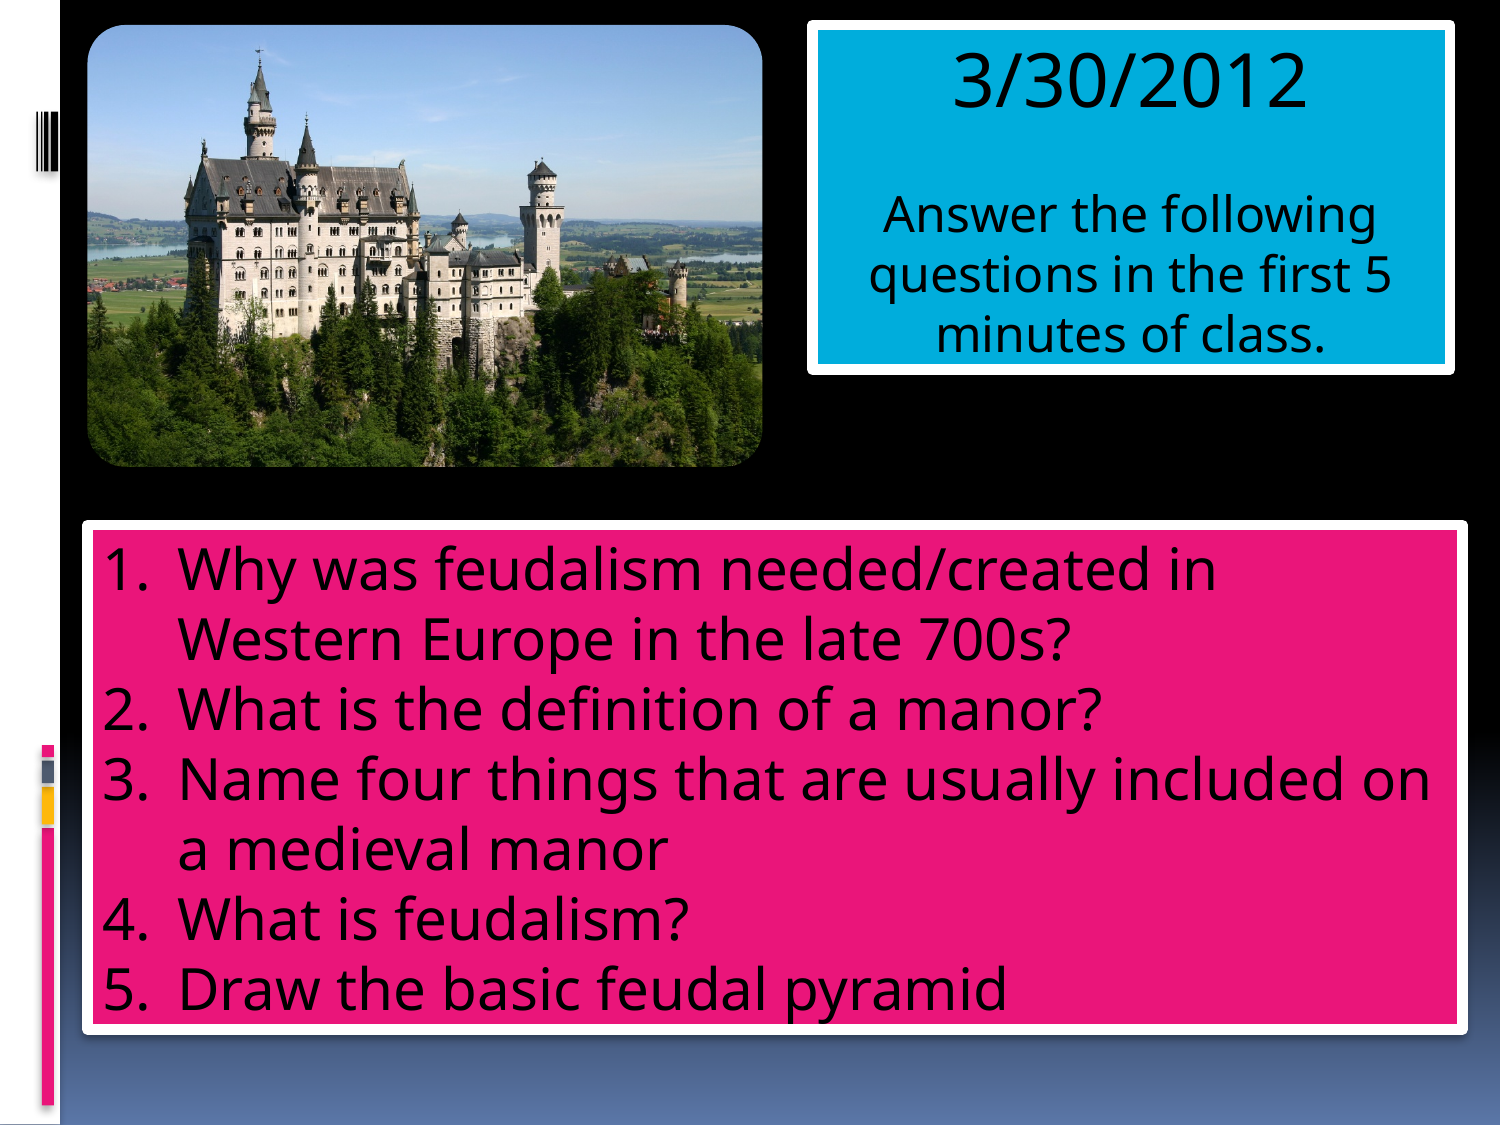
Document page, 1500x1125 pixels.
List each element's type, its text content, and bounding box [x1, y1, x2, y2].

text_box 3/30/2012 Answer the following questions in the first 5 minutes of class. [807, 20, 1455, 375]
text_box Why was feudalism needed/created in Western Europe in the late 700s? What is the definition of a manor? Name four things that are usually included on a medieval manor What is feudalism? Draw the basic feudal pyramid [82, 520, 1468, 1035]
picture [87, 24, 763, 467]
